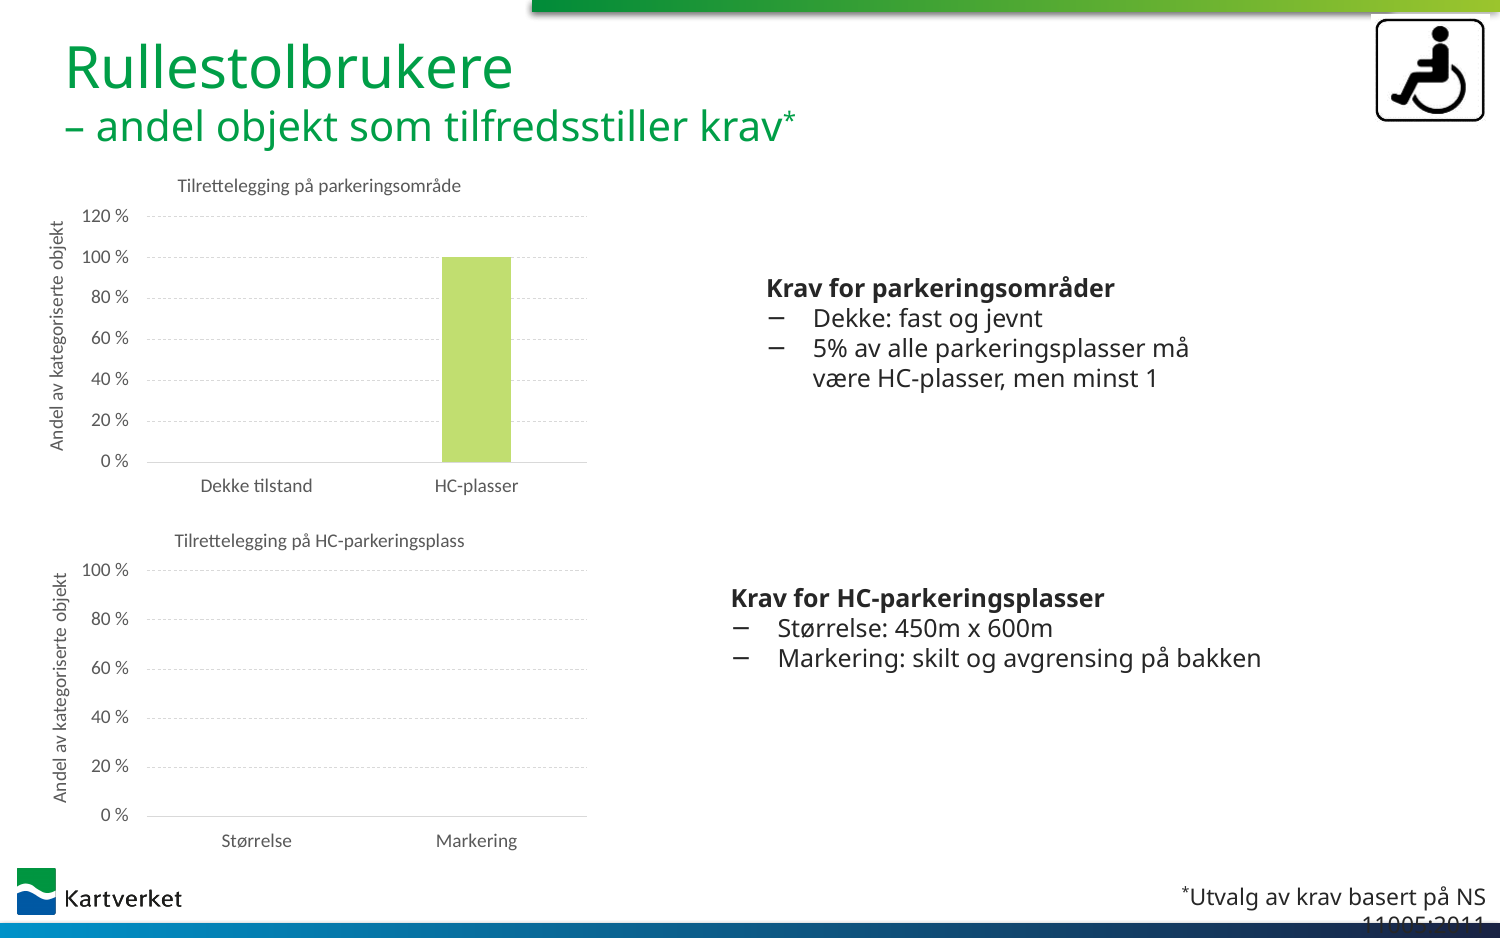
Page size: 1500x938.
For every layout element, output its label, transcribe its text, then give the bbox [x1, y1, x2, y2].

picture [41, 166, 598, 505]
text_box Krav for parkeringsområder Dekke: fast og jevnt 5% av alle parkeringsplasser må være HC-plasser, men minst 1 [751, 264, 1232, 400]
text_box Krav for HC-parkeringsplasser Størrelse: 450m x 600m Markering: skilt og avgrensing på bakken [715, 574, 1278, 680]
picture [41, 520, 598, 859]
picture [1371, 13, 1491, 127]
text_box Rullestolbrukere – andel objekt som tilfredsstiller krav* [49, 23, 1431, 158]
text_box *Utvalg av krav basert på NS 11005:2011 [1068, 873, 1500, 938]
